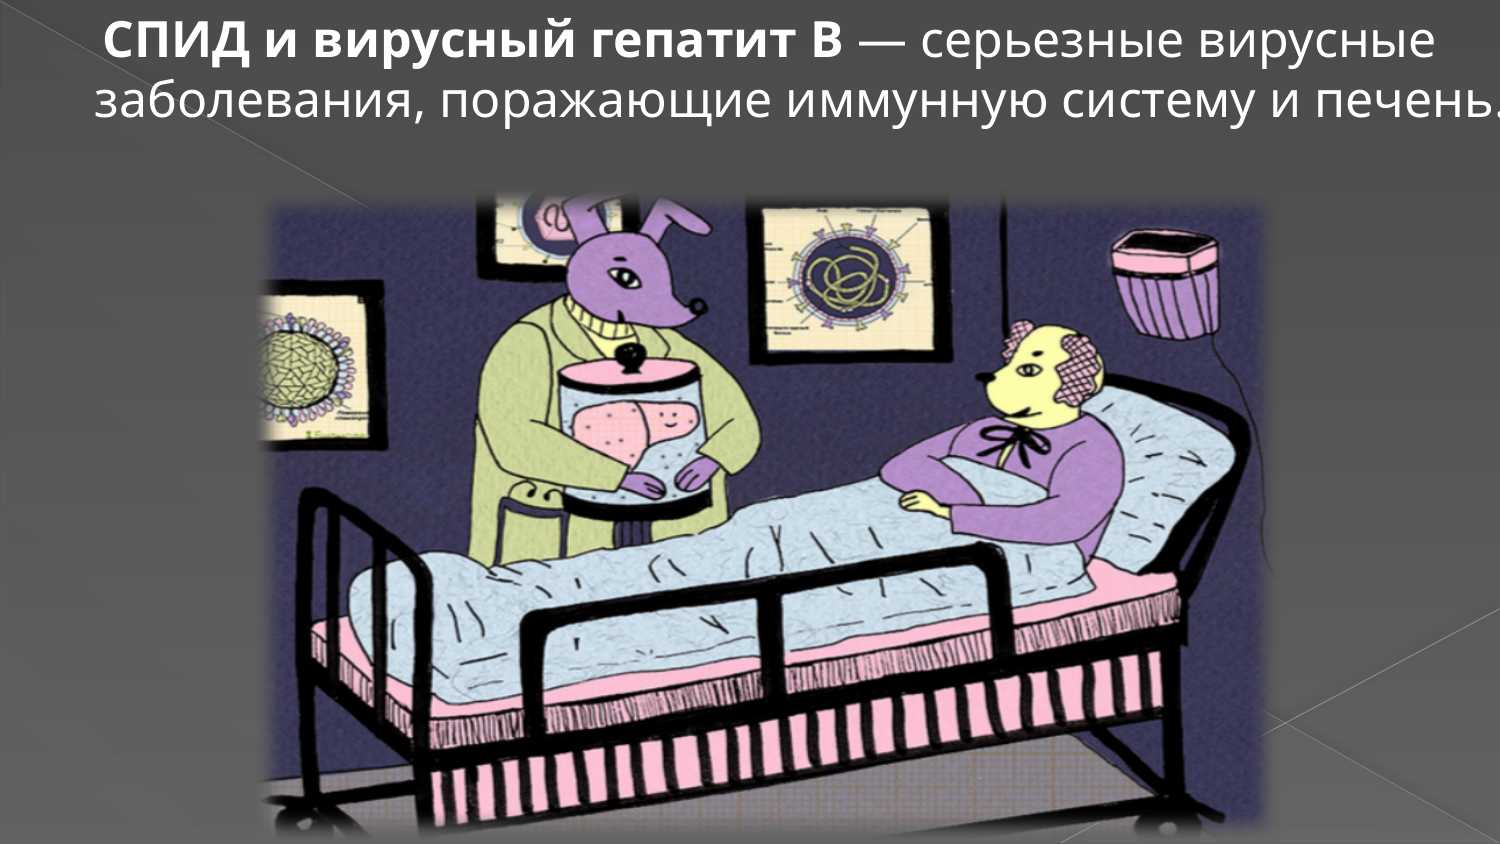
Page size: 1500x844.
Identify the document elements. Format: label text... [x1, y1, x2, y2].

picture [253, 188, 1282, 844]
list СПИД и вирусный гепатит В — серьезные вирусные заболевания, поражающие иммунную систему и печень. [0, 0, 1500, 422]
